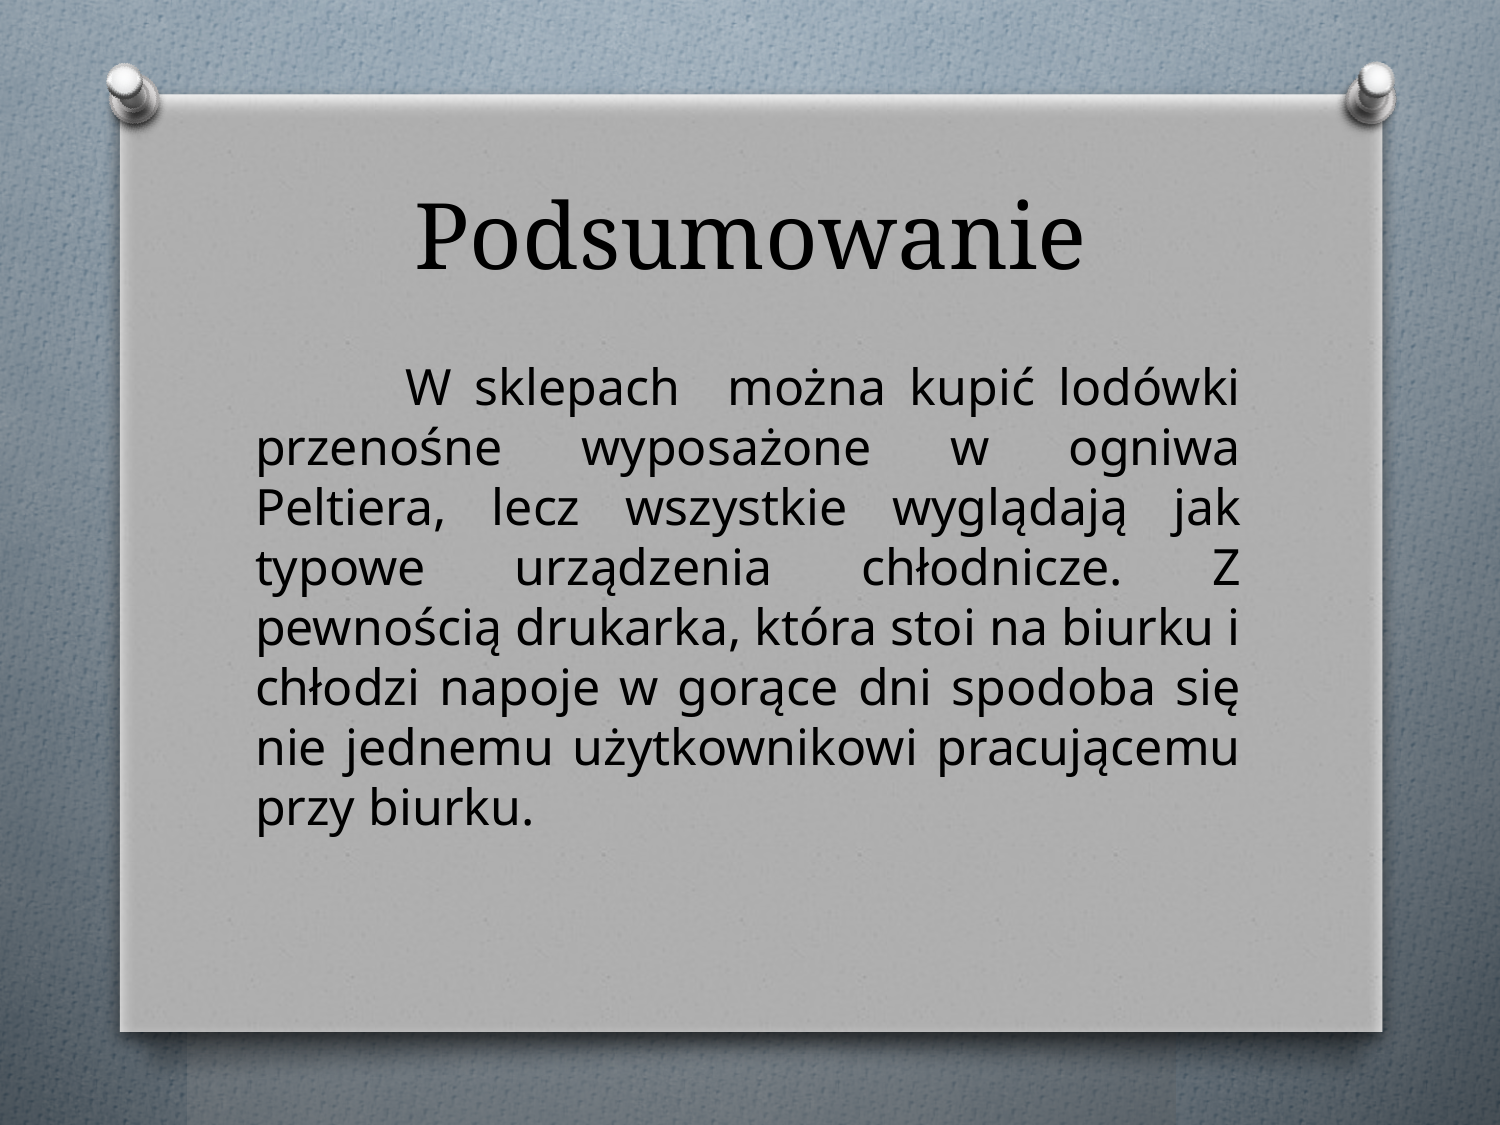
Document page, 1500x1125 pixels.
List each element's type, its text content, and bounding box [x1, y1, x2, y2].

list W sklepach można kupić lodówki przenośne wyposażone w ogniwa Peltiera, lecz wszystkie wyglądają jak typowe urządzenia chłodnicze. Z pewnością drukarka, która stoi na biurku i chłodzi napoje w gorące dni spodoba się nie jednemu użytkownikowi pracującemu przy biurku. [240, 347, 1257, 939]
title Podsumowanie [179, 134, 1323, 332]
picture [75, 29, 198, 153]
picture [1317, 35, 1439, 156]
